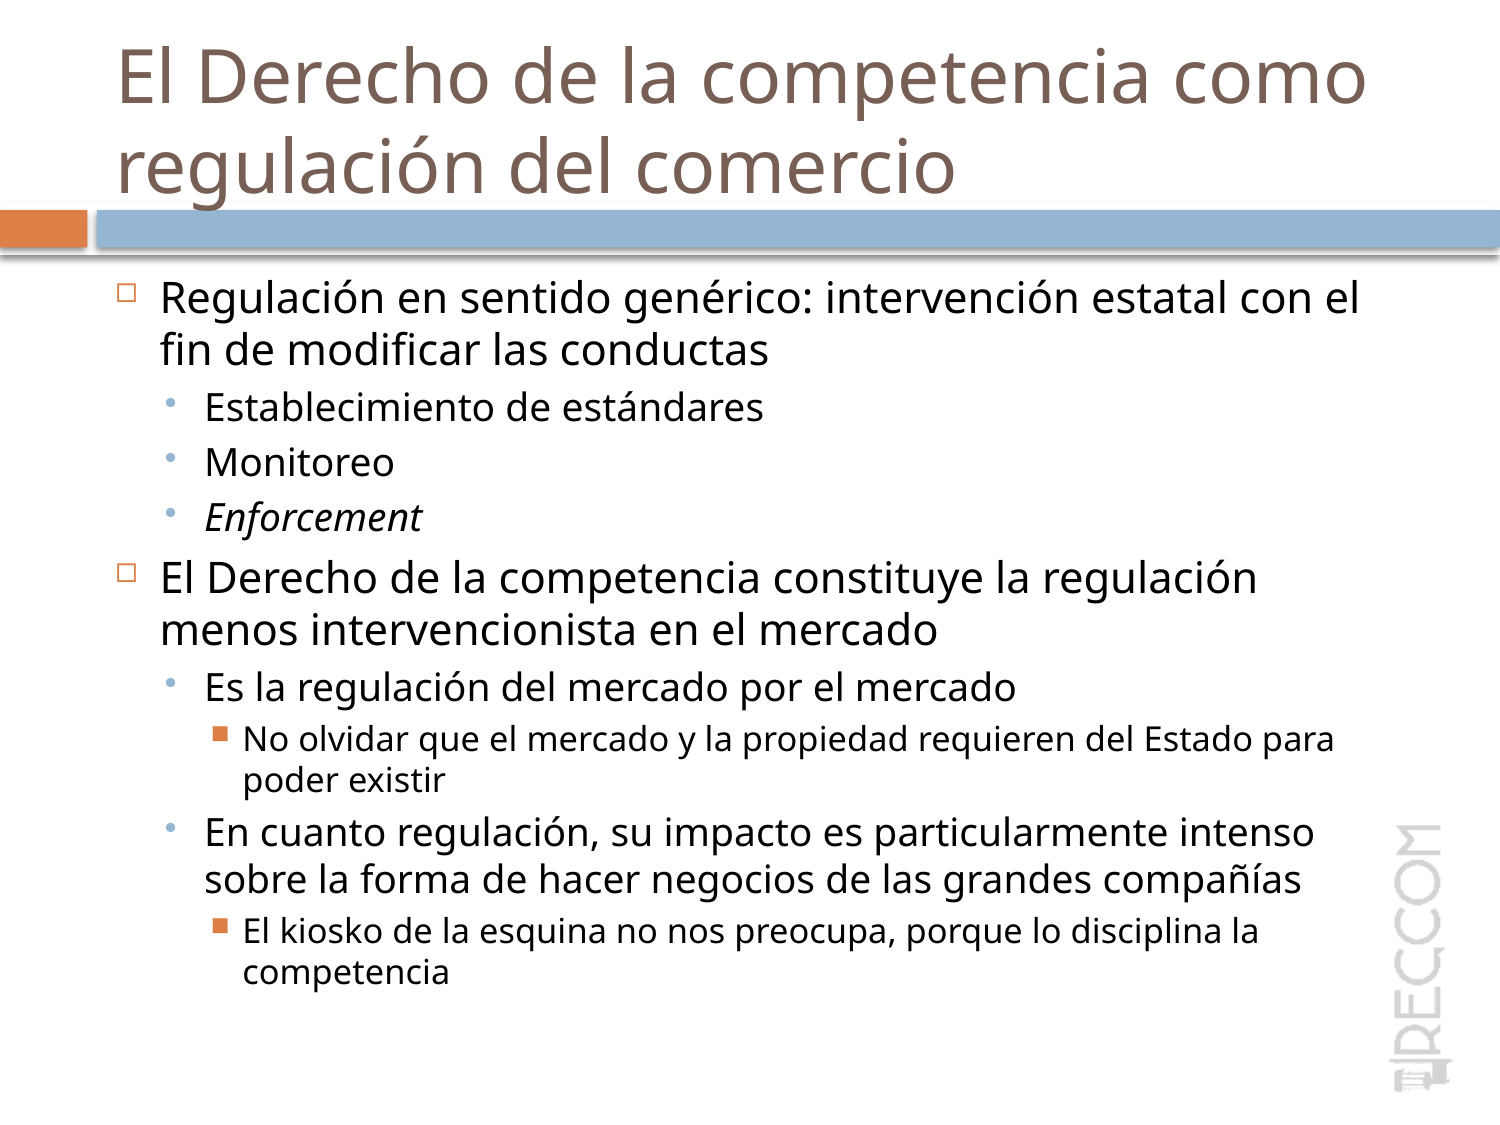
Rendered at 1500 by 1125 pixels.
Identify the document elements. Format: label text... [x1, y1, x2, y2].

title El Derecho de la competencia como regulación del comercio [100, 37, 1438, 200]
list Regulación en sentido genérico: intervención estatal con el fin de modificar las conductas Establecimiento de estándares Monitoreo Enforcement El Derecho de la competencia constituye la regulación menos intervencionista en el mercado Es la regulación del mercado por el mercado No olvidar que el mercado y la propiedad requieren del Estado para poder existir En cuanto regulación, su impacto es particularmente intenso sobre la forma de hacer negocios de las grandes compañías El kiosko de la esquina no nos preocupa, porque lo disciplina la competencia [100, 262, 1400, 1000]
